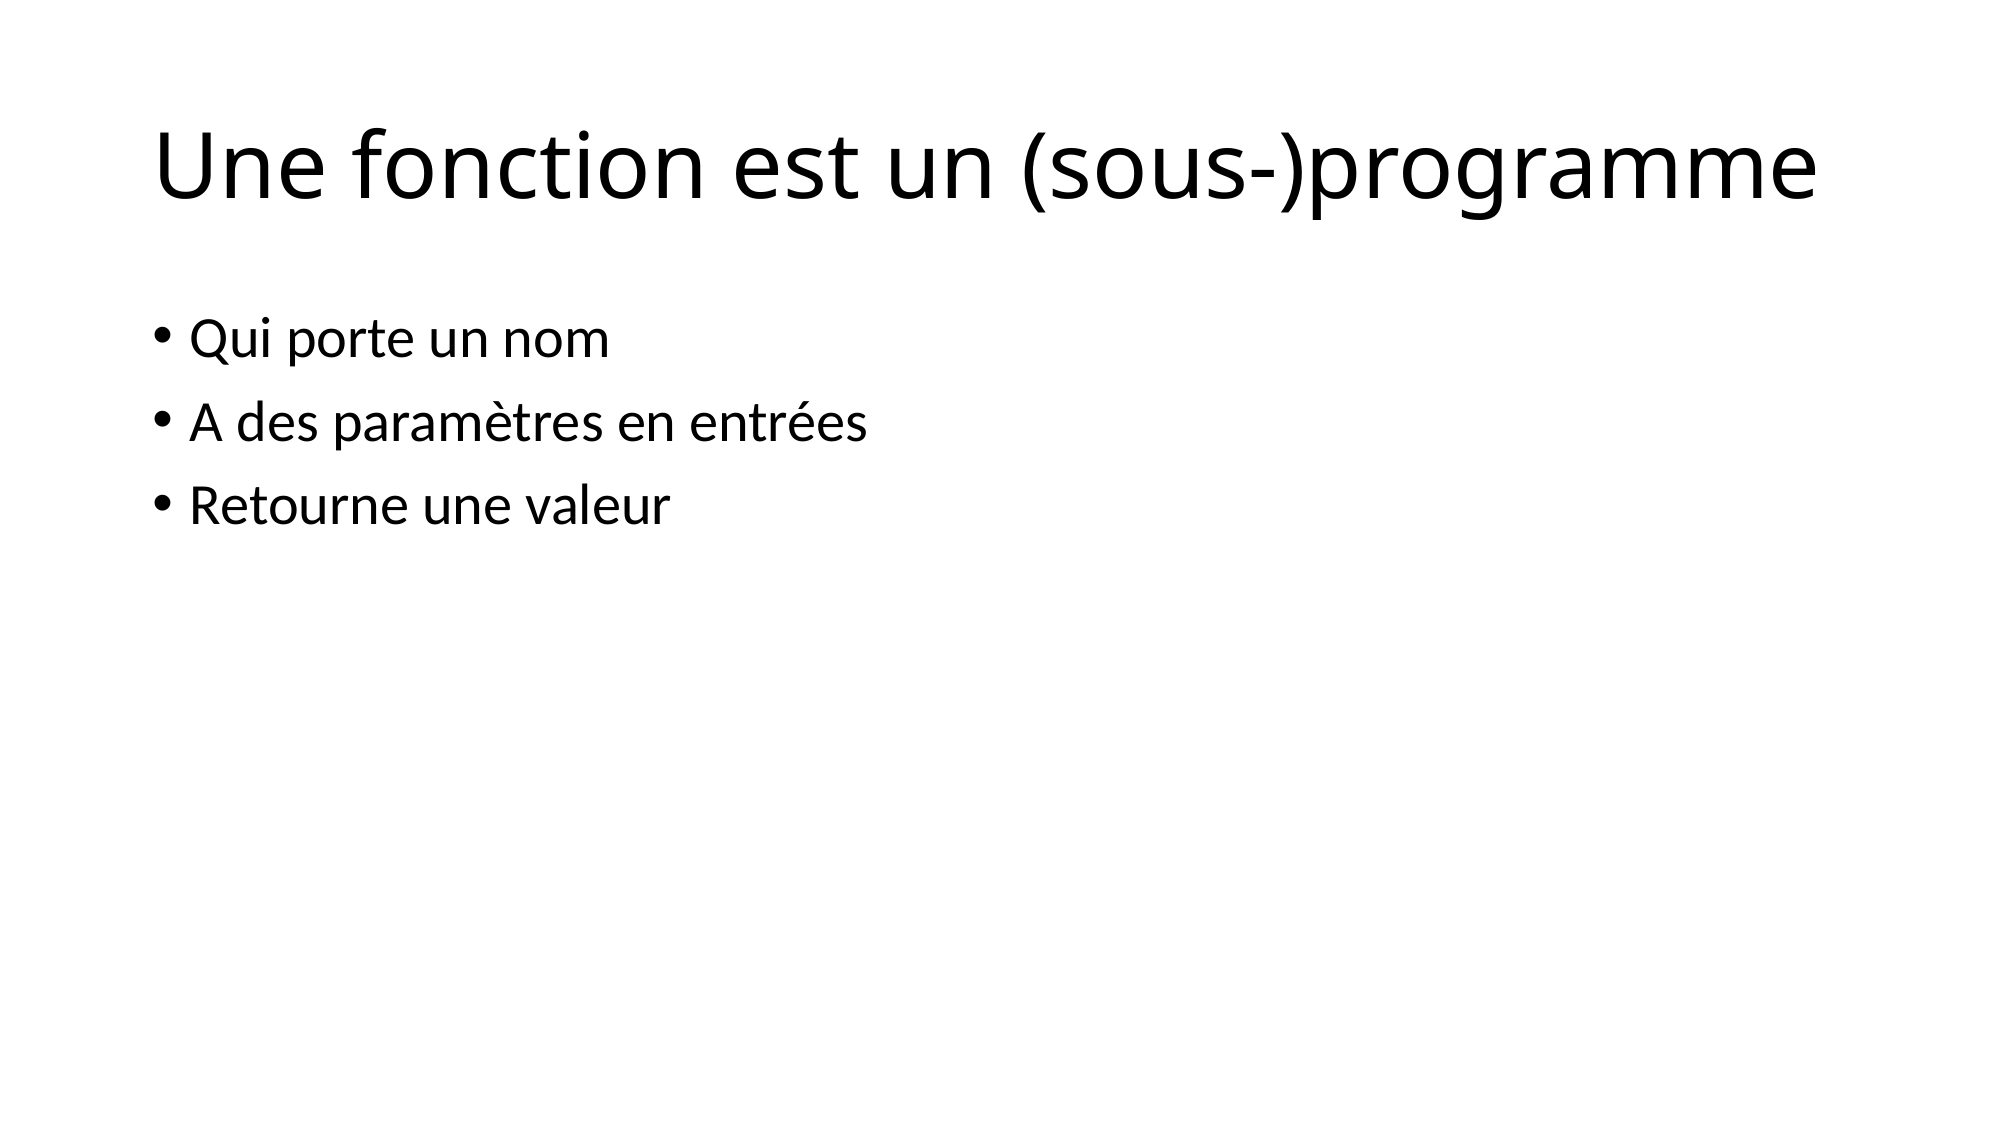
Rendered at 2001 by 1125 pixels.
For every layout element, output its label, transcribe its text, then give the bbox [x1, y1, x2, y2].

title Une fonction est un (sous-)programme [137, 59, 1863, 278]
list Qui porte un nom A des paramètres en entrées Retourne une valeur [137, 299, 1863, 1014]
